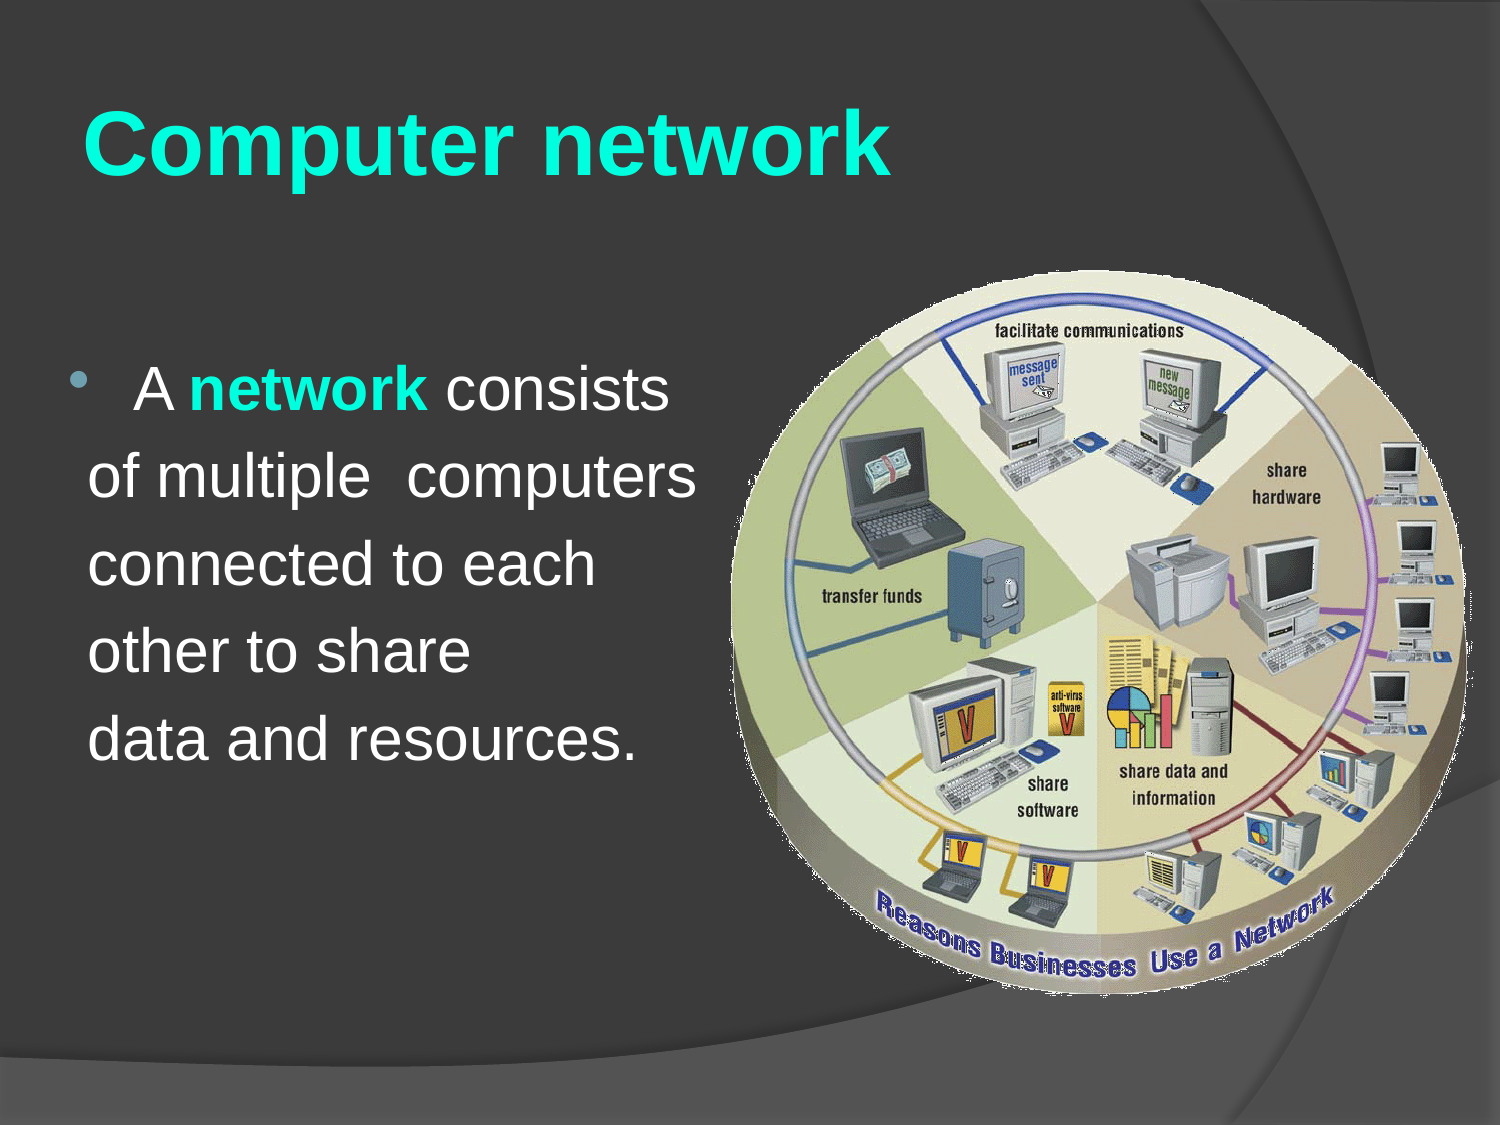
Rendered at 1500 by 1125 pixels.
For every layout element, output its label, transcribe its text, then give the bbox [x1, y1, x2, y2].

title Computer network [75, 45, 1300, 233]
list A network consists of multiple computers connected to each other to share data and resources. [49, 340, 702, 928]
picture [712, 262, 1479, 1007]
